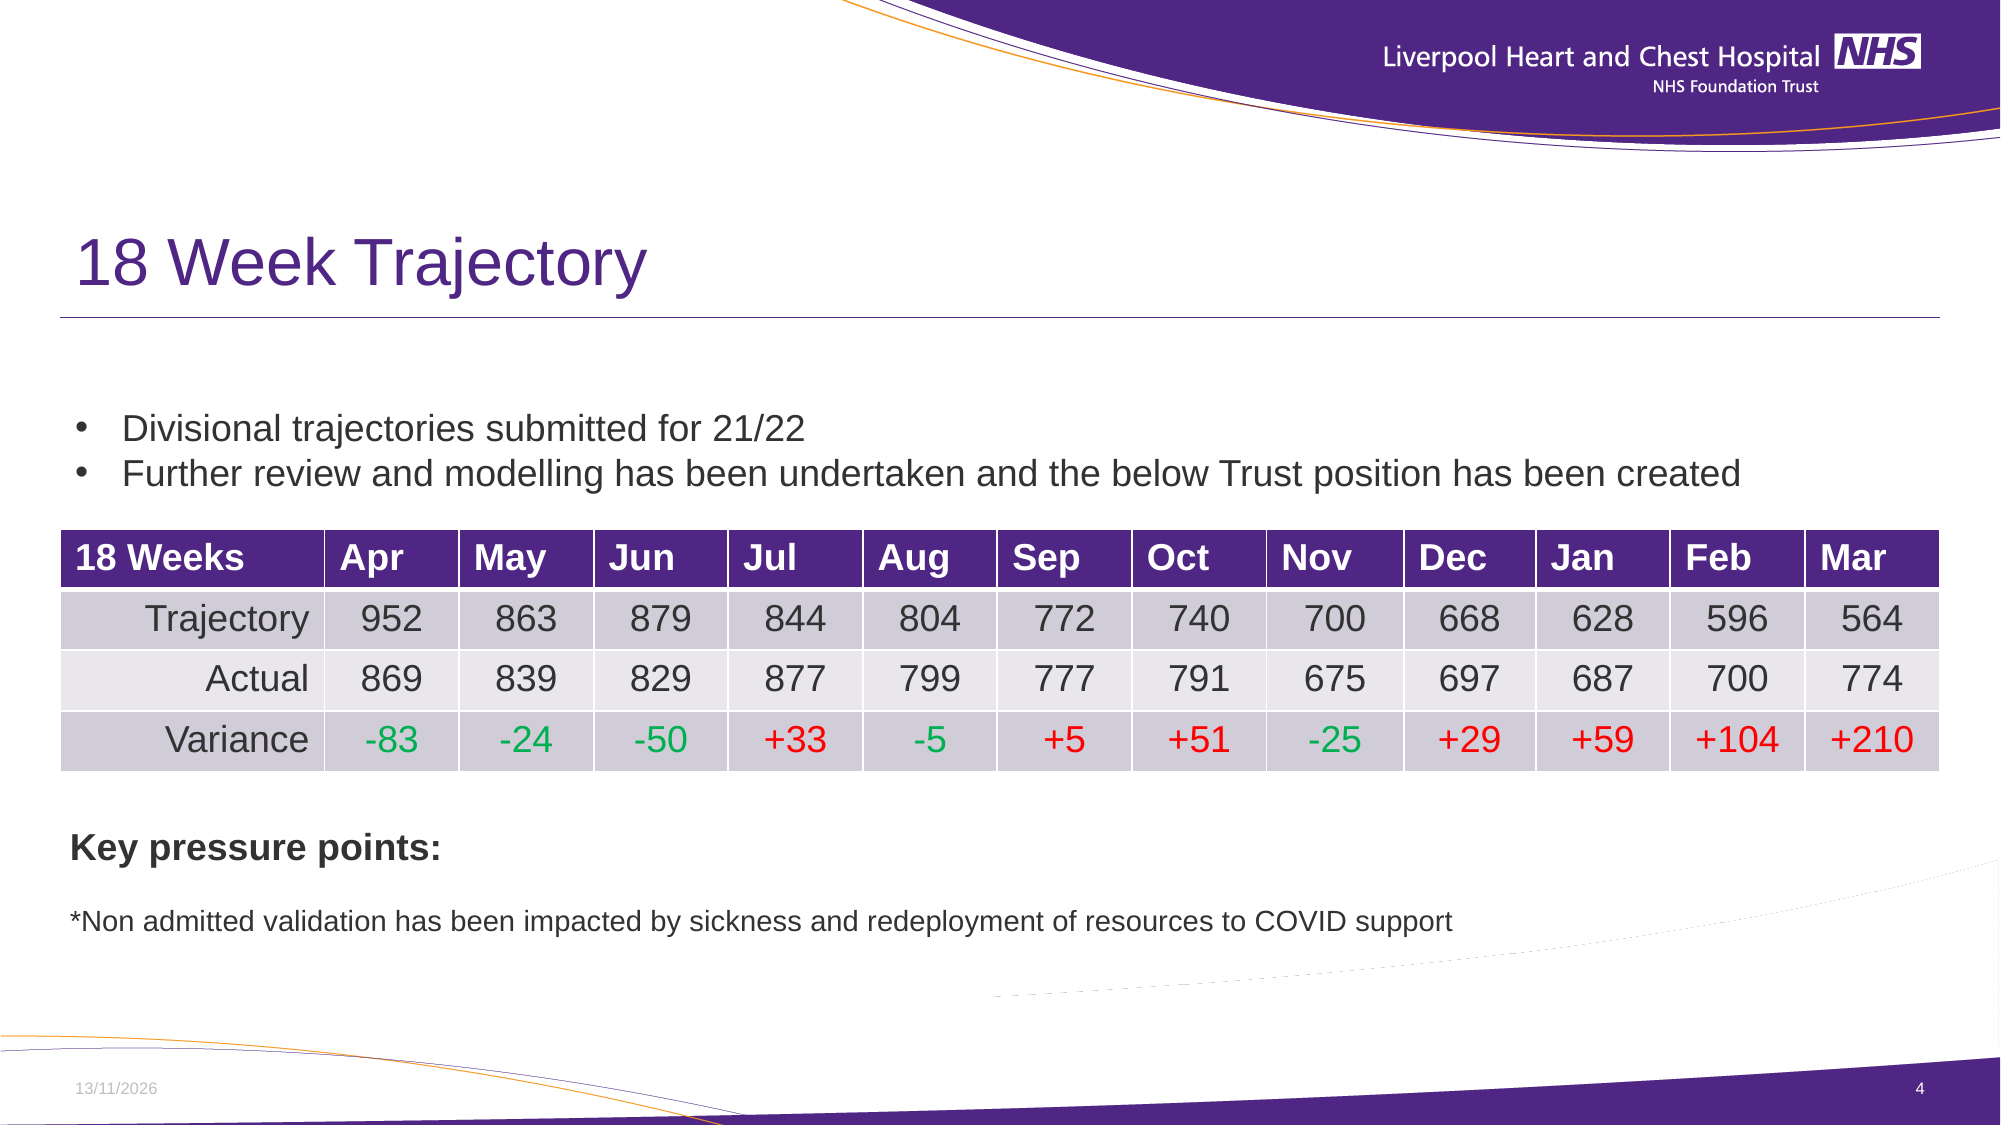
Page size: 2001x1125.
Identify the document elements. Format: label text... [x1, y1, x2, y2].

table_cell 869 [325, 651, 458, 710]
table_cell -24 [460, 712, 593, 771]
table_cell 791 [1133, 651, 1266, 710]
table_header Aug [864, 530, 996, 587]
table_header 18 Weeks [61, 530, 324, 587]
table_cell 700 [1267, 592, 1403, 649]
table_cell Actual [61, 651, 324, 710]
table_cell 952 [325, 592, 458, 649]
table_header Apr [325, 530, 458, 587]
table_cell +210 [1806, 712, 1939, 771]
table_cell 675 [1267, 651, 1403, 710]
table_cell 740 [1133, 592, 1266, 649]
table_cell Trajectory [61, 592, 324, 649]
table_cell +104 [1671, 712, 1804, 771]
table_cell 628 [1537, 592, 1669, 649]
table_cell 697 [1405, 651, 1535, 710]
table_cell +51 [1133, 712, 1266, 771]
table_cell 844 [729, 592, 862, 649]
table_header Mar [1806, 530, 1939, 587]
table_cell -50 [595, 712, 727, 771]
picture [0, 0, 2001, 1125]
table_cell 877 [729, 651, 862, 710]
table_cell 596 [1671, 592, 1804, 649]
text_box Key pressure points: *Non admitted validation has been impacted by sickness and redeployment of resources to COVID support [55, 795, 1945, 990]
table_cell Variance [61, 712, 324, 771]
table_cell 668 [1405, 592, 1535, 649]
table_cell -25 [1267, 712, 1403, 771]
table_cell 863 [460, 592, 593, 649]
slide_number 4 [1489, 1058, 1940, 1118]
table_cell +33 [729, 712, 862, 771]
table_cell -5 [864, 712, 996, 771]
table_header Jul [729, 530, 862, 587]
table_cell 774 [1806, 651, 1939, 710]
table_header Jan [1537, 530, 1669, 587]
table_header Feb [1671, 530, 1804, 587]
table_header Oct [1133, 530, 1266, 587]
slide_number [60, 1058, 511, 1118]
table_cell +29 [1405, 712, 1535, 771]
table_cell 564 [1806, 592, 1939, 649]
title 18 Week Trajectory [60, 169, 1940, 308]
text_box Divisional trajectories submitted for 21/22 Further review and modelling has been undertaken and the below Trust position has been created [60, 351, 1854, 528]
table_cell 839 [460, 651, 593, 710]
table_cell 879 [595, 592, 727, 649]
table_cell 829 [595, 651, 727, 710]
table_cell 687 [1537, 651, 1669, 710]
table_header Jun [595, 530, 727, 587]
table_header May [460, 530, 593, 587]
table_cell -83 [325, 712, 458, 771]
table_cell 799 [864, 651, 996, 710]
table_header Sep [998, 530, 1131, 587]
table_cell 777 [998, 651, 1131, 710]
table_cell +59 [1537, 712, 1669, 771]
table_header Nov [1267, 530, 1403, 587]
table_cell 772 [998, 592, 1131, 649]
table_cell 804 [864, 592, 996, 649]
table_header Dec [1405, 530, 1535, 587]
table_cell 700 [1671, 651, 1804, 710]
table_cell +5 [998, 712, 1131, 771]
